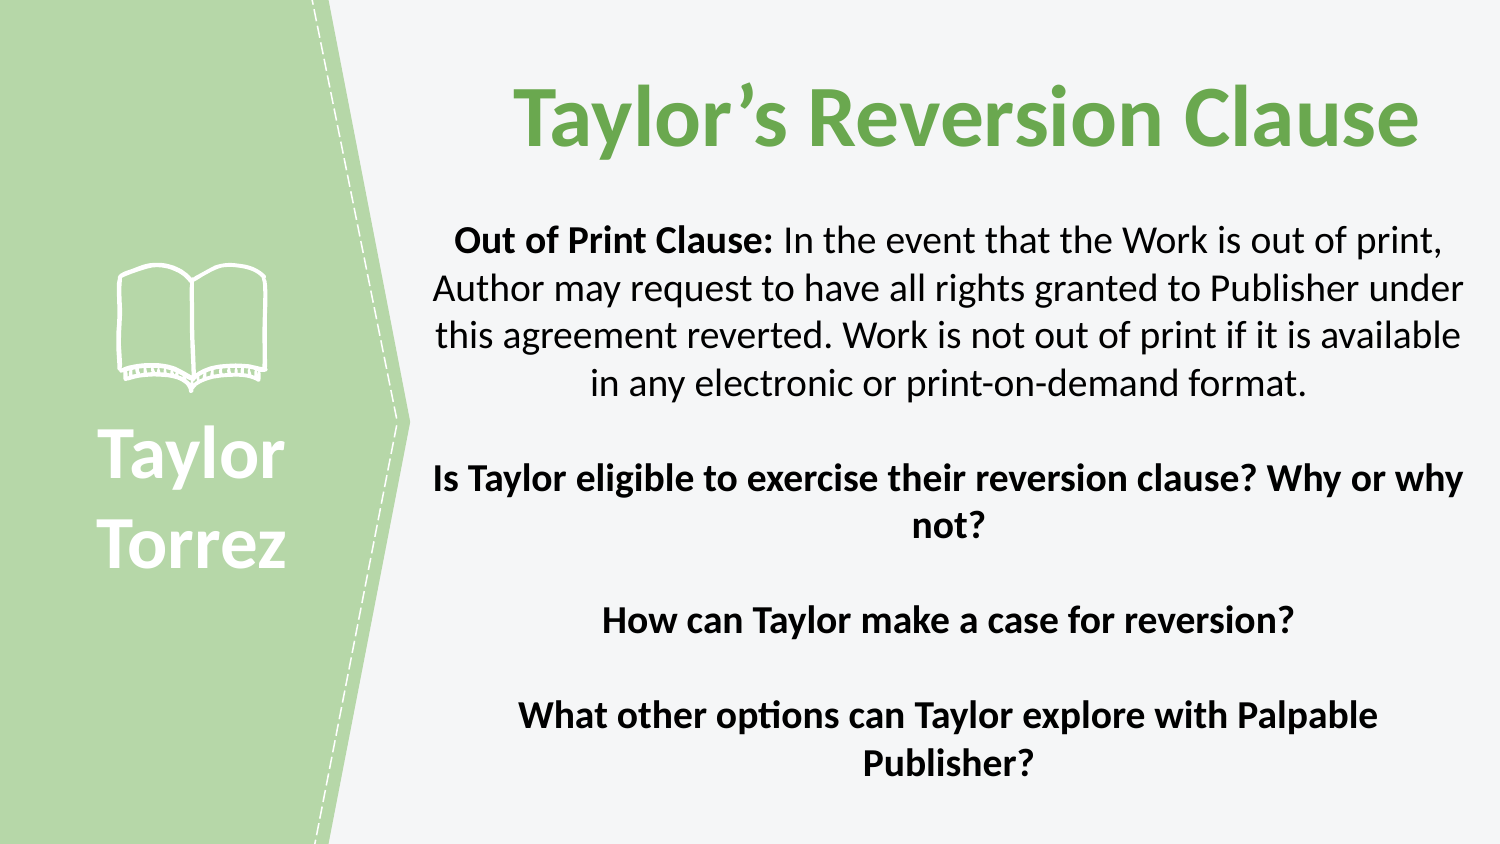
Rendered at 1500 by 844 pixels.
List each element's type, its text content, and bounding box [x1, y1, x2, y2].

text_box Taylor’s Reversion Clause [435, 26, 1500, 179]
text_box [116, 262, 268, 364]
text_box Taylor Torrez [0, 364, 384, 599]
text_box Out of Print Clause: In the event that the Work is out of print, Author may request to have all rights granted to Publisher under this agreement reverted. Work is not out of print if it is available in any electronic or print-on-demand format. Is Taylor eligible to exercise their reversion clause? Why or why not? How can Taylor make a case for reversion? What other options can Taylor explore with Palpable Publisher? [417, 199, 1481, 801]
